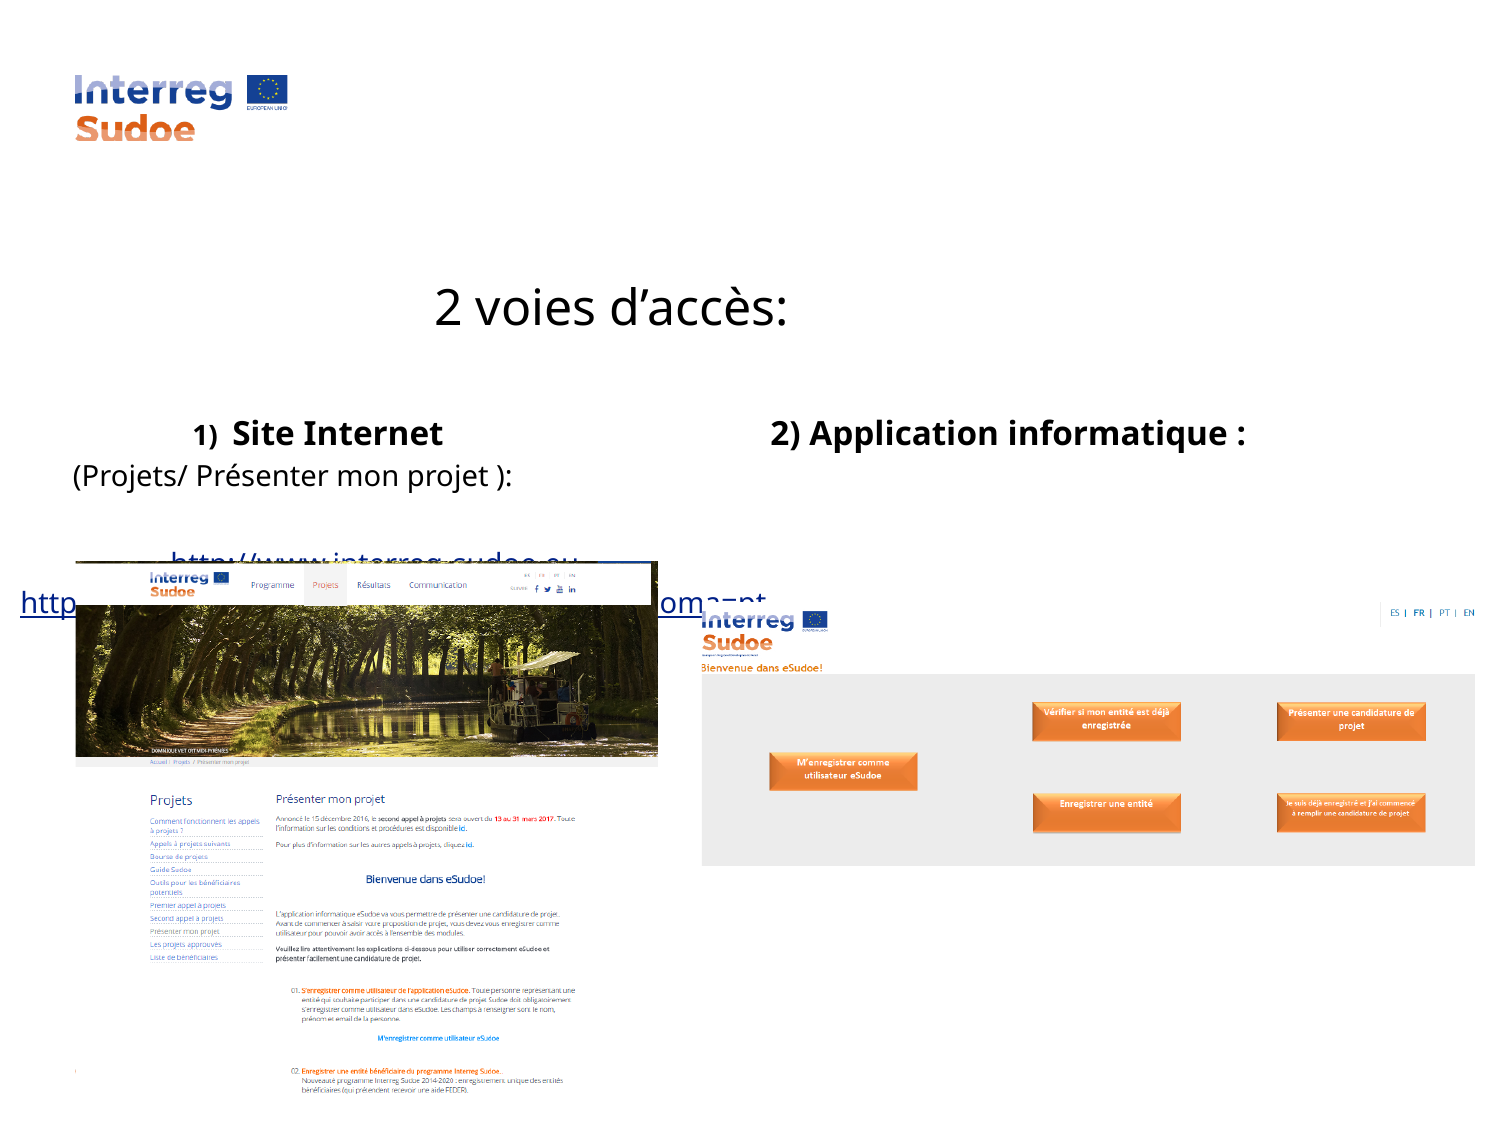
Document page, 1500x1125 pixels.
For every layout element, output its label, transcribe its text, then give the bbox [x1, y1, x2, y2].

picture [75, 561, 659, 1103]
list 2 voies d’accès: 1) Site Internet 2) Application informatique : (Projets/ Présenter mon projet ): http://www.interreg-sudoe.eu https://esudoe.interreg-sudoe.eu/home.jsp?idioma=pt [0, 225, 1475, 882]
picture [701, 602, 1476, 866]
